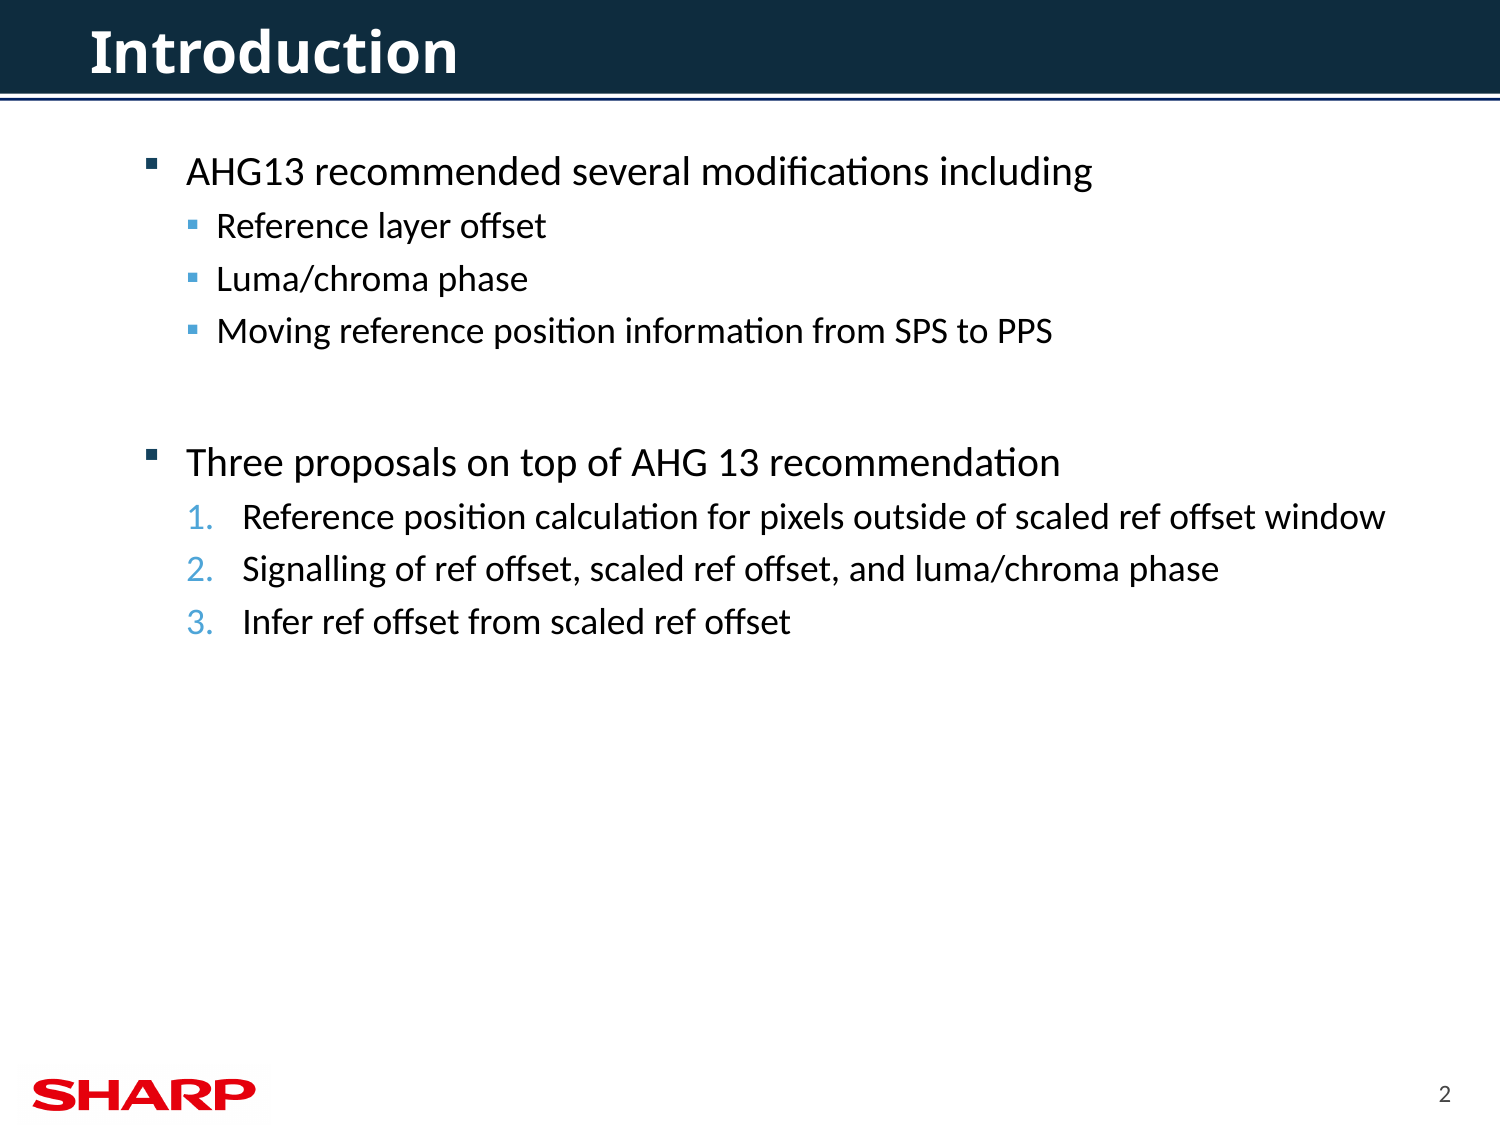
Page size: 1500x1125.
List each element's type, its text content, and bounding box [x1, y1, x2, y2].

slide_number 2 [1345, 1062, 1467, 1108]
list AHG13 recommended several modifications including Reference layer offset Luma/chroma phase Moving reference position information from SPS to PPS Three proposals on top of AHG 13 recommendation Reference position calculation for pixels outside of scaled ref offset window Signalling of ref offset, scaled ref offset, and luma/chroma phase Infer ref offset from scaled ref offset [74, 128, 1426, 664]
title Introduction [74, 15, 1426, 85]
picture [17, 1064, 271, 1125]
